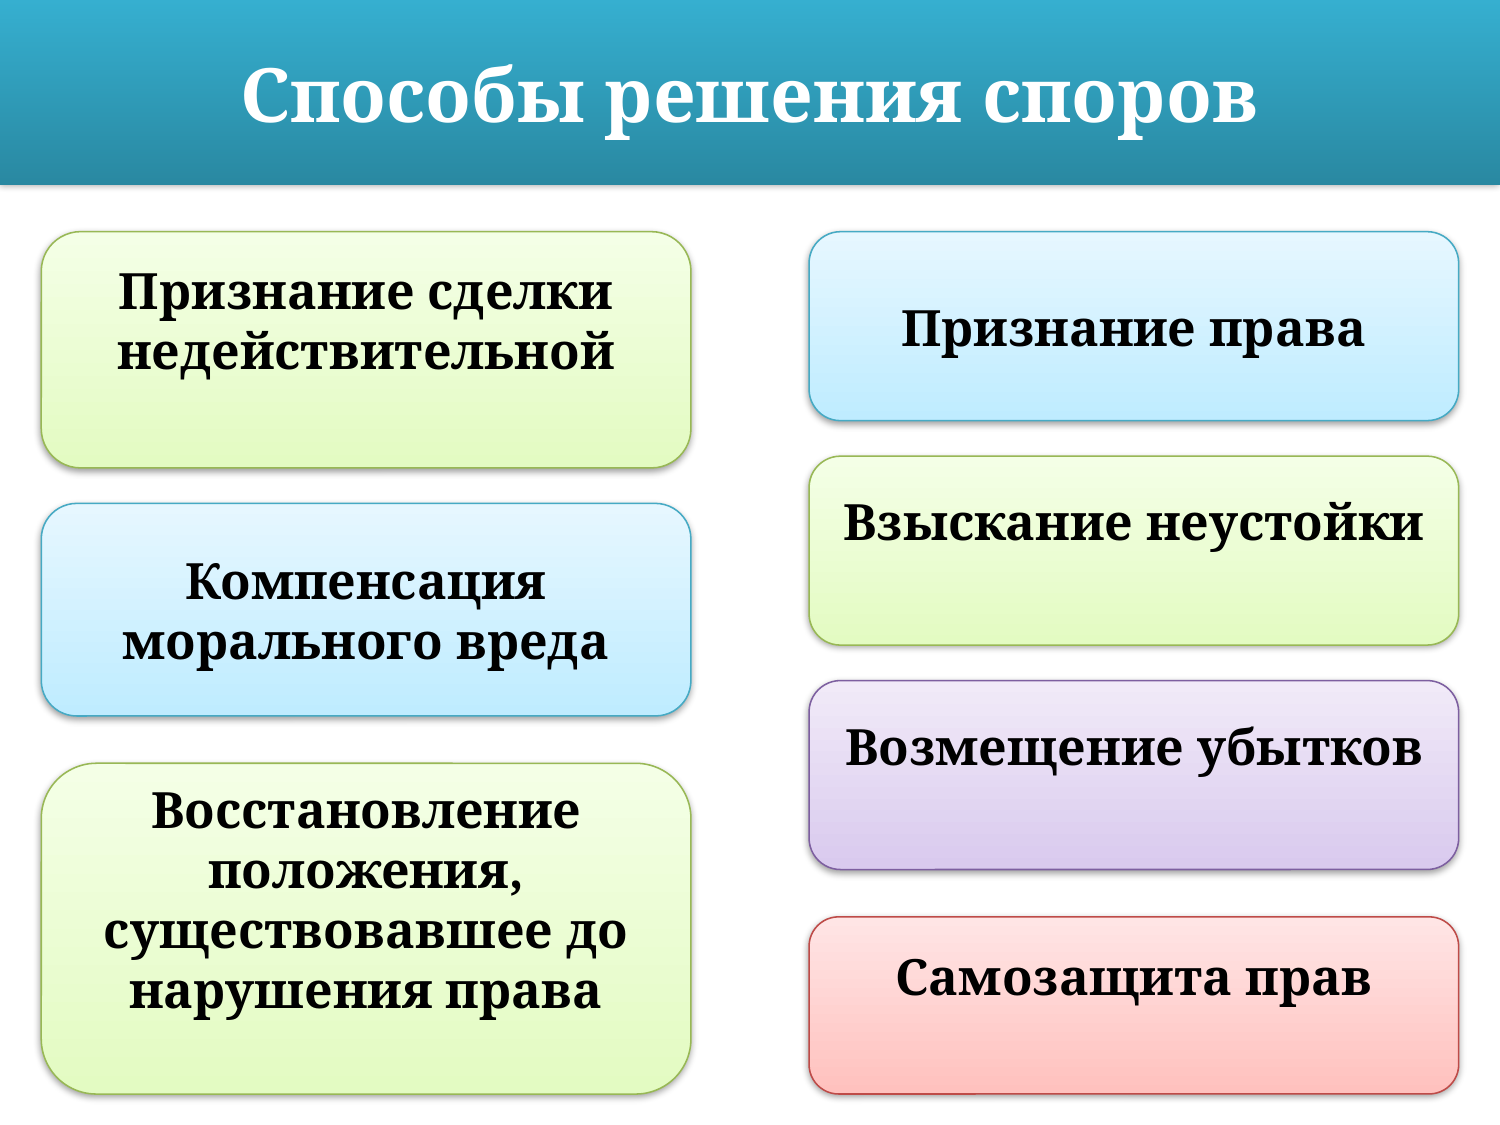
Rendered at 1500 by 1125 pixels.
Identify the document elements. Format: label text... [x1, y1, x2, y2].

text_box Восстановление положения, существовавшее до нарушения права [40, 762, 692, 1095]
text_box Компенсация морального вреда [40, 502, 692, 717]
text_box Взыскание неустойки [808, 455, 1460, 646]
text_box Самозащита прав [808, 916, 1460, 1095]
text_box Способы решения споров [0, 0, 1500, 185]
text_box Признание права [808, 230, 1460, 422]
text_box Возмещение убытков [808, 679, 1460, 871]
text_box Признание сделки недействительной [40, 230, 692, 469]
